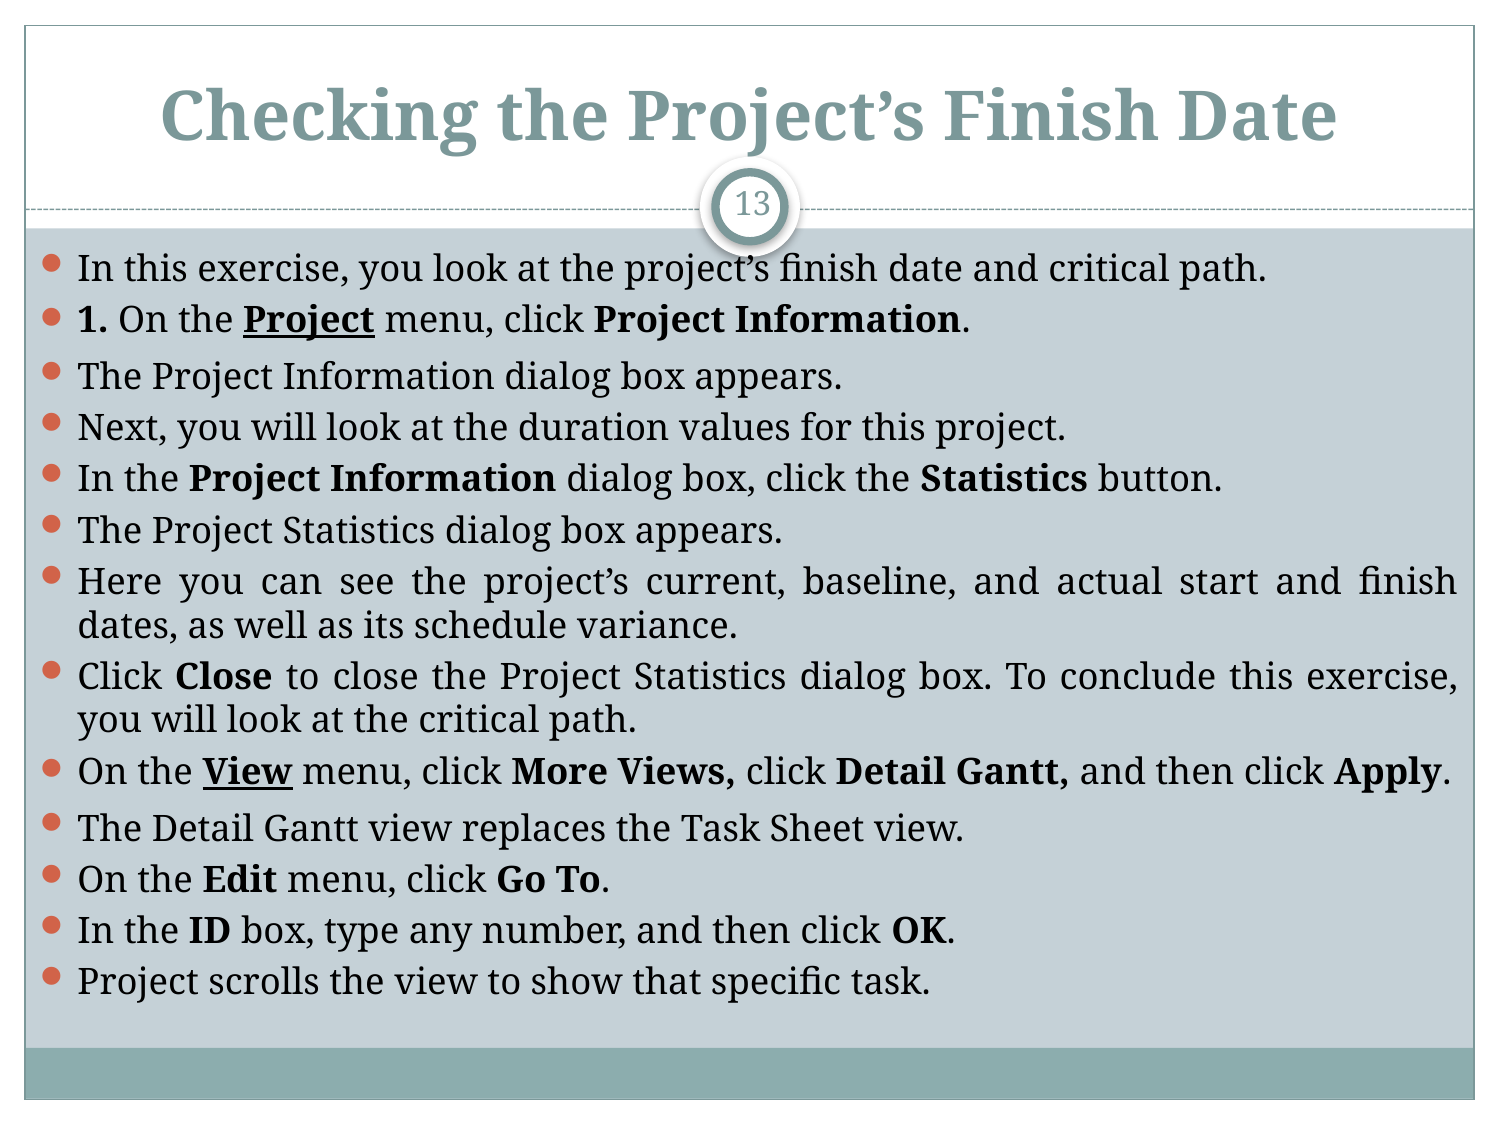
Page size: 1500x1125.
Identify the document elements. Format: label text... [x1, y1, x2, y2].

slide_number 13 [715, 168, 791, 237]
list In this exercise, you look at the project’s finish date and critical path. 1. On the Project menu, click Project Information. The Project Information dialog box appears. Next, you will look at the duration values for this project. In the Project Information dialog box, click the Statistics button. The Project Statistics dialog box appears. Here you can see the project’s current, baseline, and actual start and finish dates, as well as its schedule variance. Click Close to close the Project Statistics dialog box. To conclude this exercise, you will look at the critical path. On the View menu, click More Views, click Detail Gantt, and then click Apply. The Detail Gantt view replaces the Task Sheet view. On the Edit menu, click Go To. In the ID box, type any number, and then click OK. Project scrolls the view to show that specific task. [24, 237, 1475, 1063]
title Checking the Project’s Finish Date [49, 37, 1450, 162]
